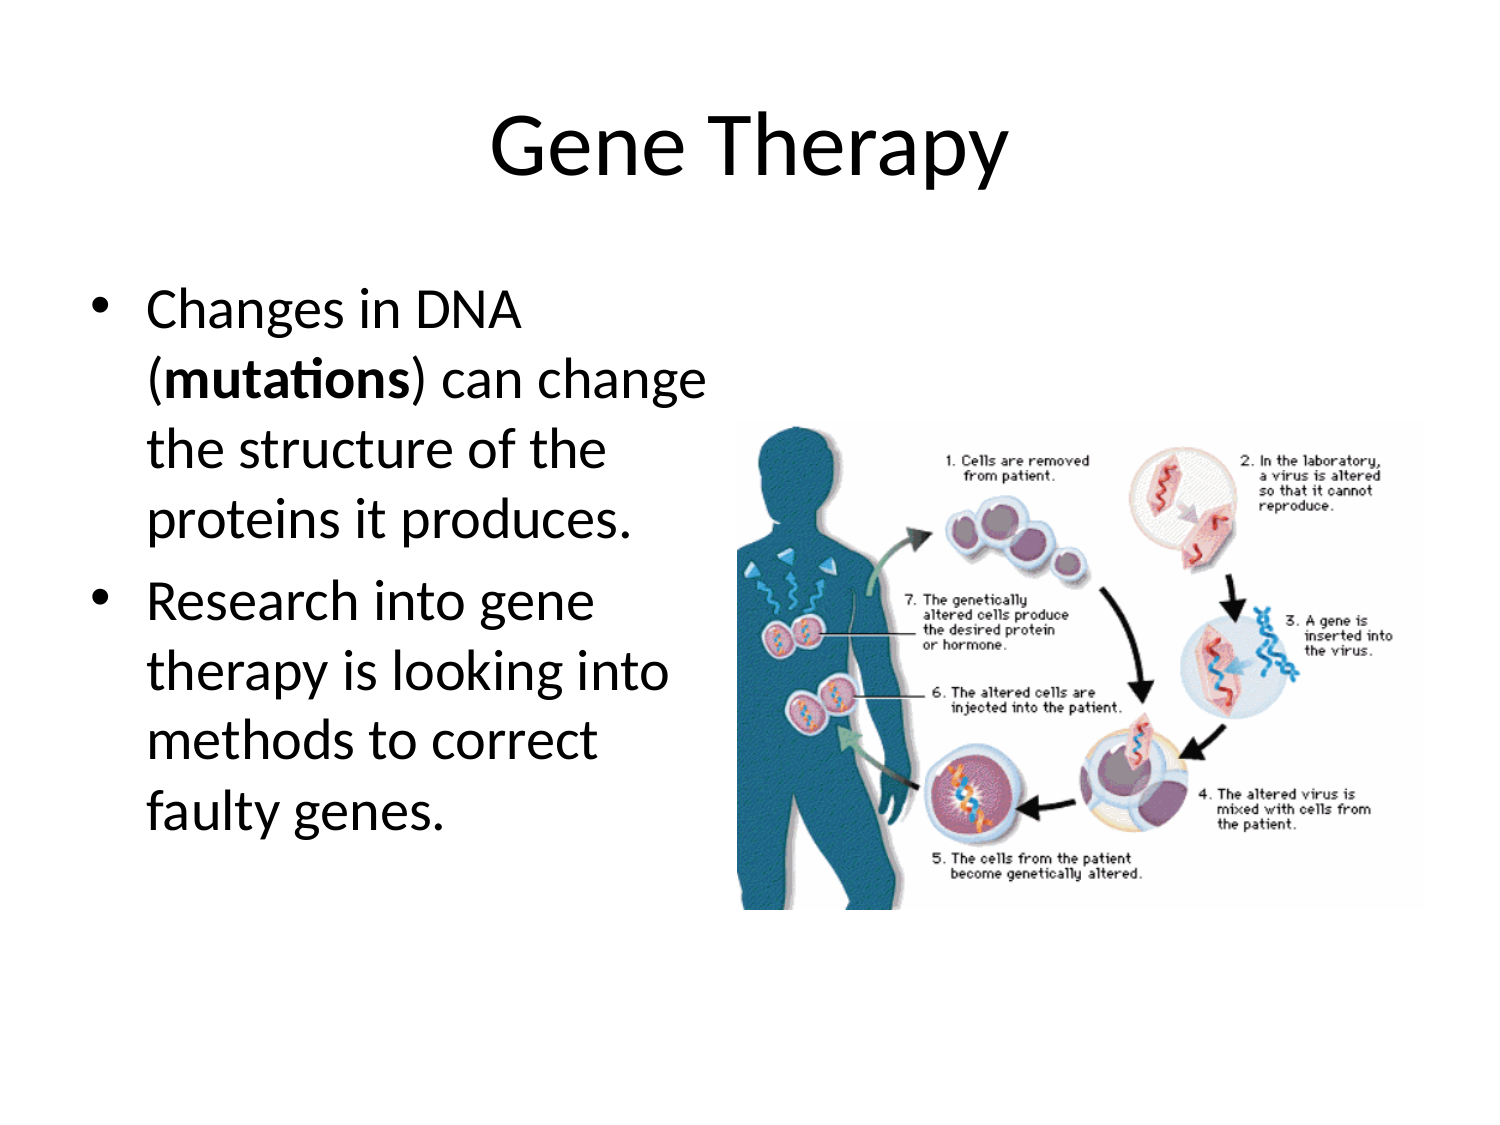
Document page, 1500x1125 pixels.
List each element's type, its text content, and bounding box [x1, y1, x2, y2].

list Changes in DNA (mutations) can change the structure of the proteins it produces. Research into gene therapy is looking into methods to correct faulty genes. [75, 262, 732, 1005]
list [737, 232, 1426, 1099]
title Gene Therapy [75, 45, 1425, 233]
